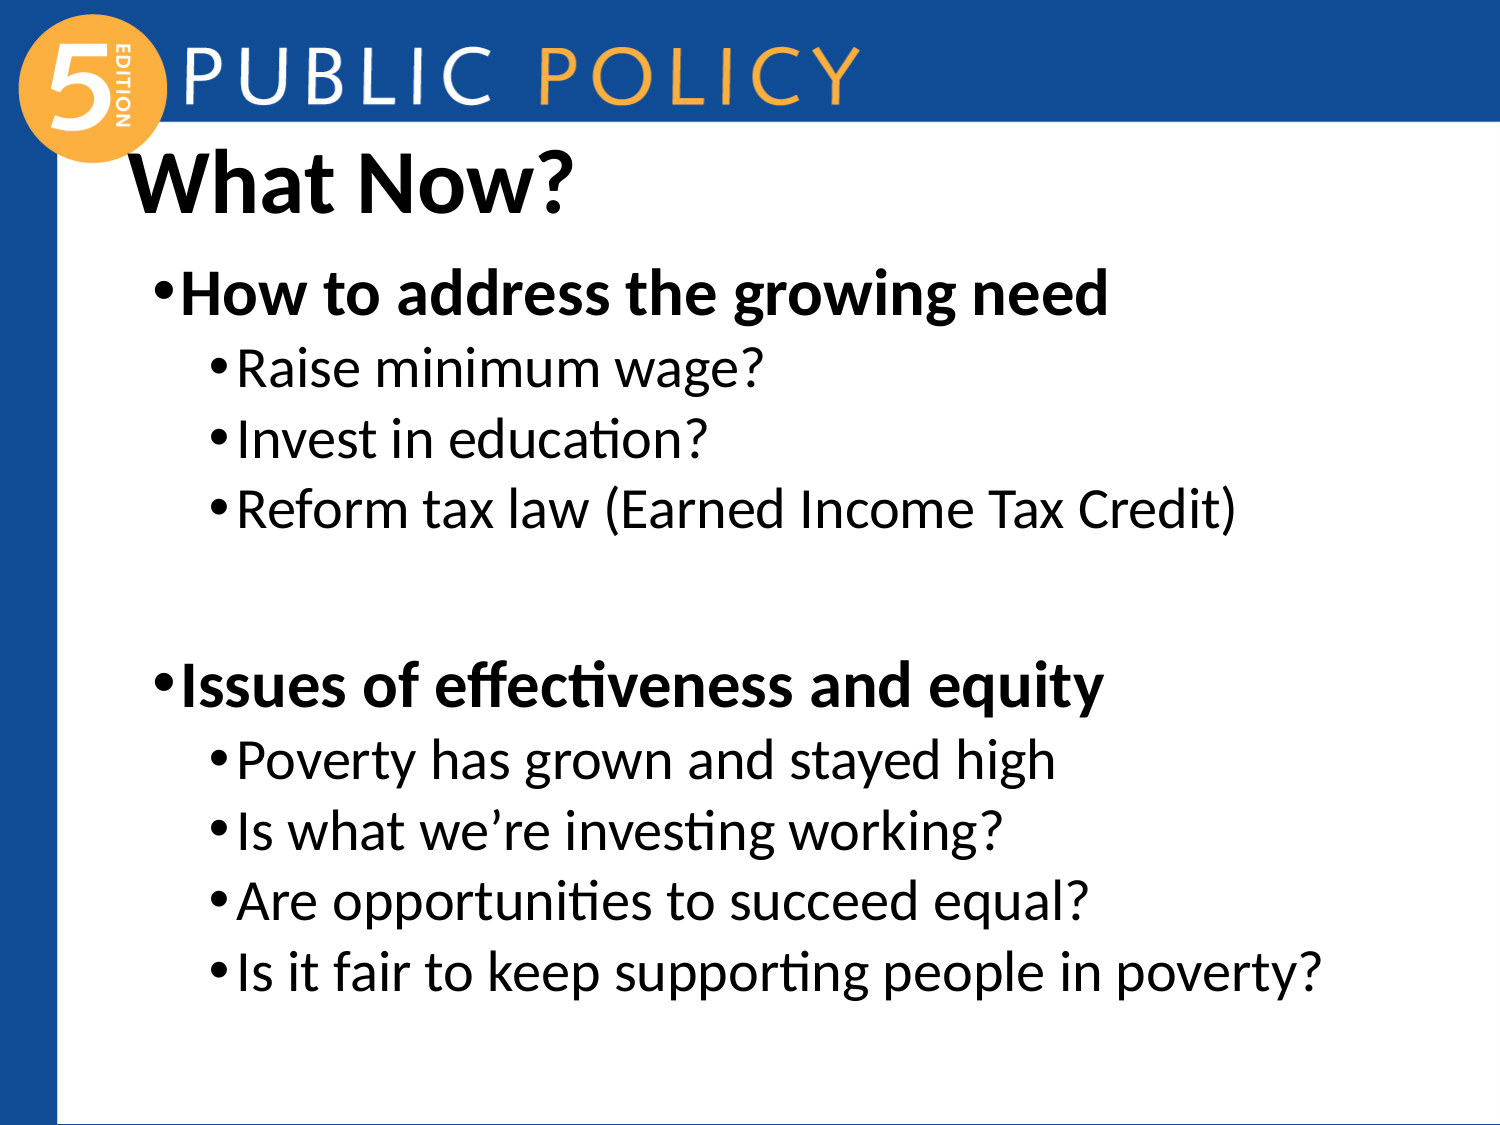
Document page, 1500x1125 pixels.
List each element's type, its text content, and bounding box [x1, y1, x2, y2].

title What Now? [112, 75, 1407, 293]
list How to address the growing need Raise minimum wage? Invest in education? Reform tax law (Earned Income Tax Credit) Issues of effectiveness and equity Poverty has grown and stayed high Is what we’re investing working? Are opportunities to succeed equal? Is it fair to keep supporting people in poverty? [137, 249, 1438, 1038]
picture [0, 0, 1500, 1125]
